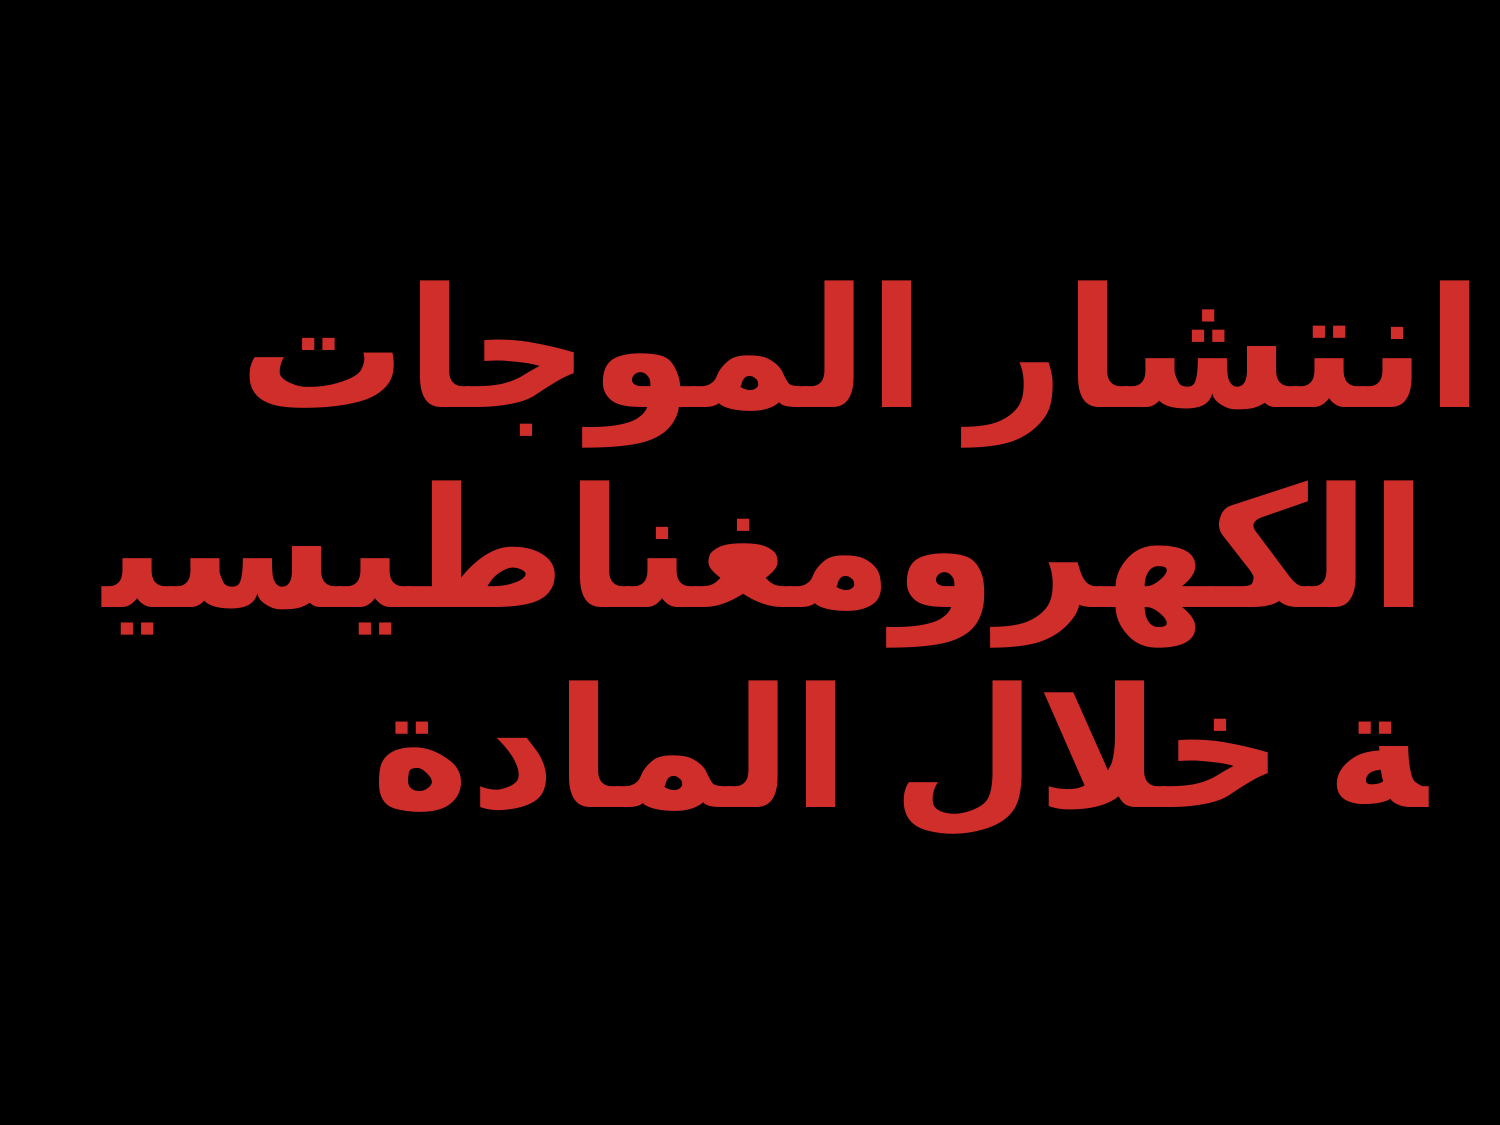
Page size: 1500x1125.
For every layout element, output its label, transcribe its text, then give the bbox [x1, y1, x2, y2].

list انتشار الموجات الكهرومغناطيسية خلال المادة [0, 0, 1500, 1125]
